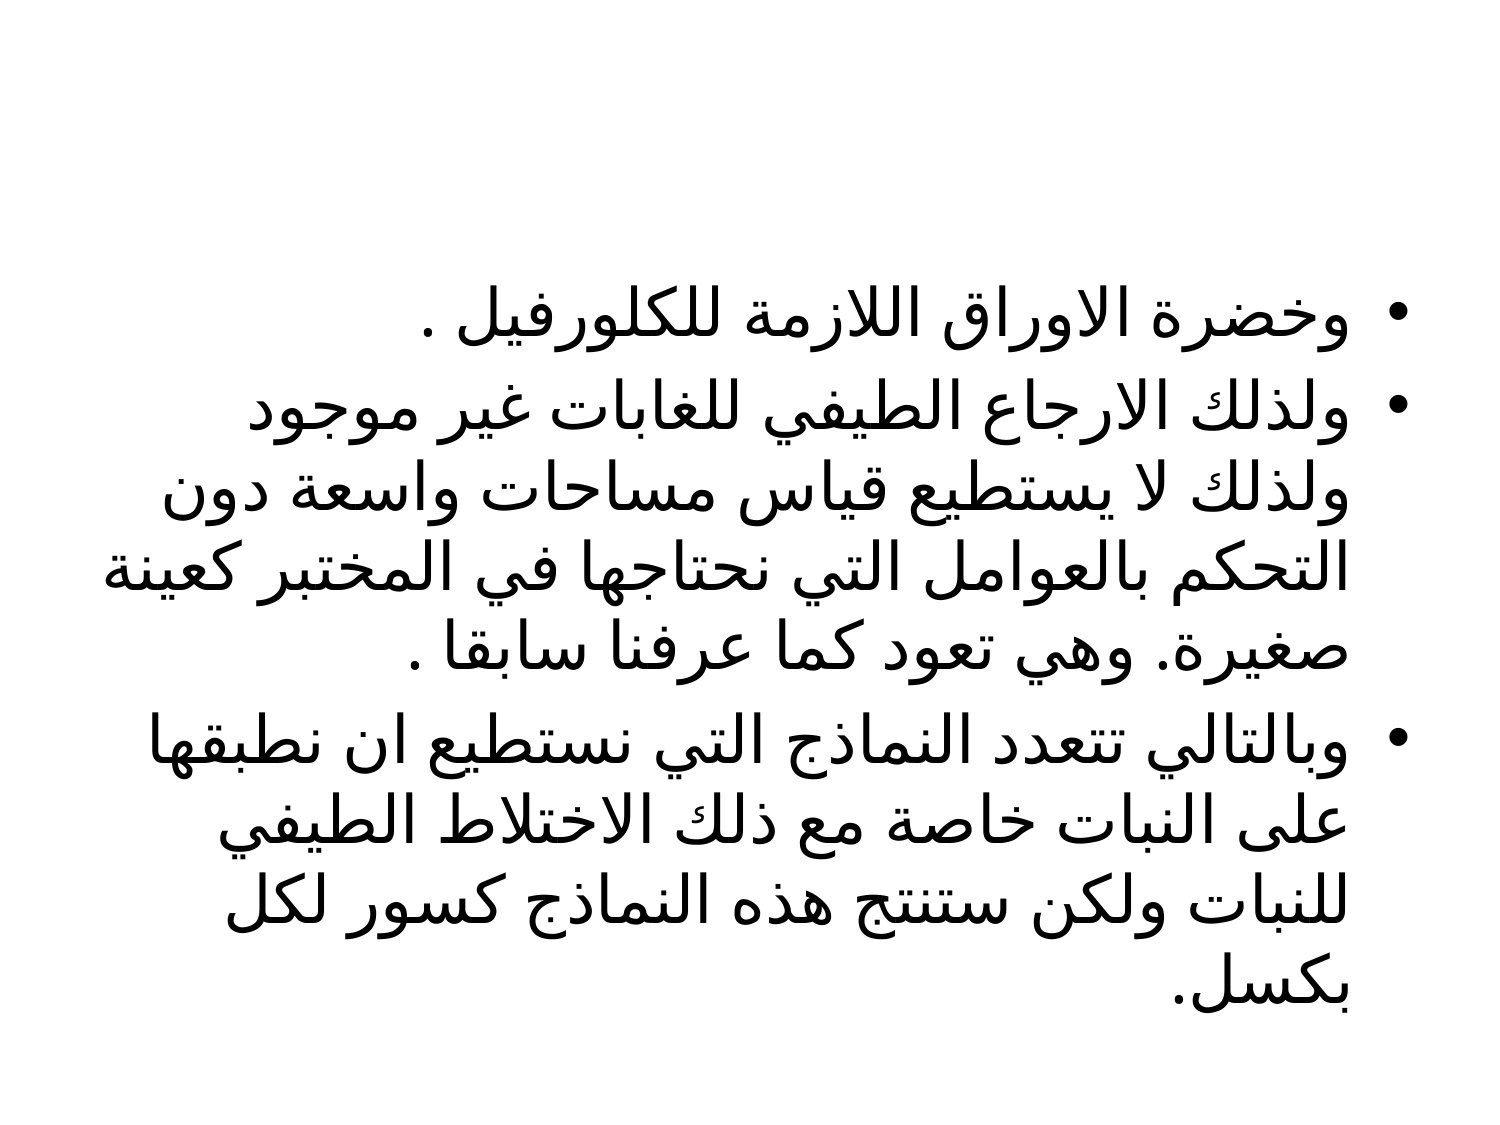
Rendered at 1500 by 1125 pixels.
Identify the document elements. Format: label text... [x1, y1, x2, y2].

list وخضرة الاوراق اللازمة للكلورفيل . ولذلك الارجاع الطيفي للغابات غير موجود ولذلك لا يستطيع قياس مساحات واسعة دون التحكم بالعوامل التي نحتاجها في المختبر كعينة صغيرة. وهي تعود كما عرفنا سابقا . وبالتالي تتعدد النماذج التي نستطيع ان نطبقها على النبات خاصة مع ذلك الاختلاط الطيفي للنبات ولكن ستنتج هذه النماذج كسور لكل بكسل. [75, 262, 1425, 1005]
